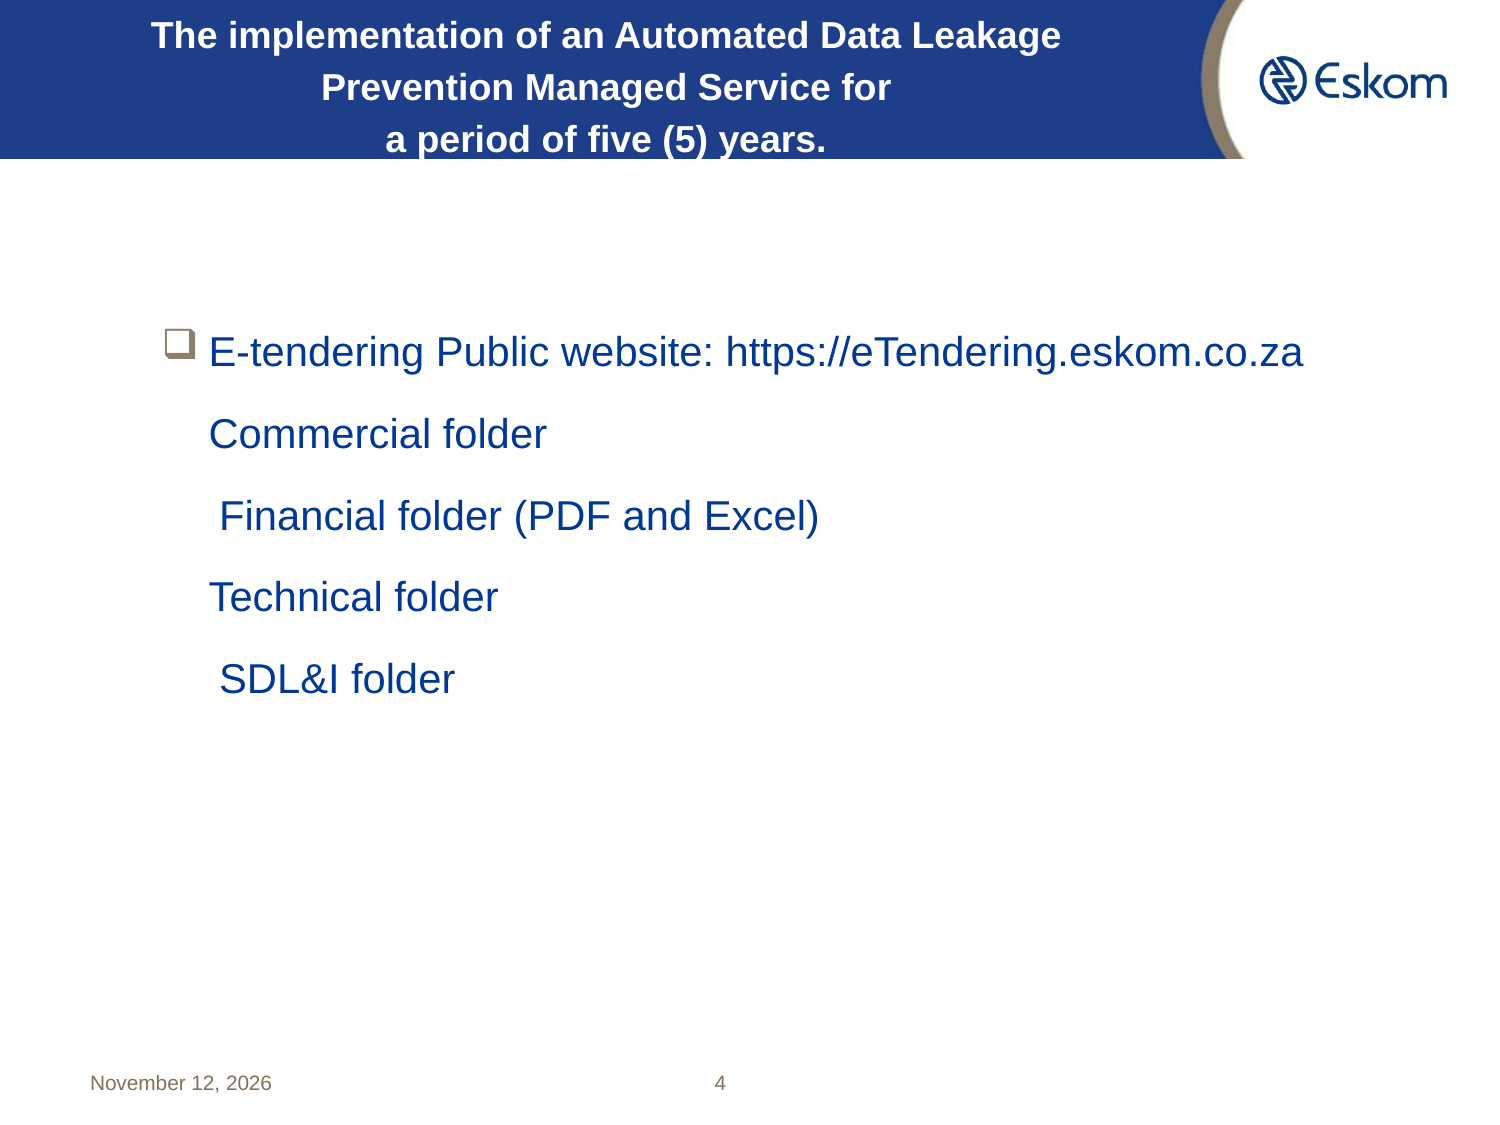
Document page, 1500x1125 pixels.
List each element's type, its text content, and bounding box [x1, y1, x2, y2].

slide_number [75, 1064, 361, 1103]
list E-tendering Public website: https://eTendering.eskom.co.za Commercial folder Financial folder (PDF and Excel) Technical folder SDL&I folder [71, 235, 1447, 1064]
picture [1257, 55, 1450, 105]
picture [0, 0, 1246, 159]
slide_number 4 [643, 1064, 798, 1103]
title The implementation of an Automated Data Leakage Prevention Managed Service for a period of five (5) years. [71, 27, 1142, 137]
